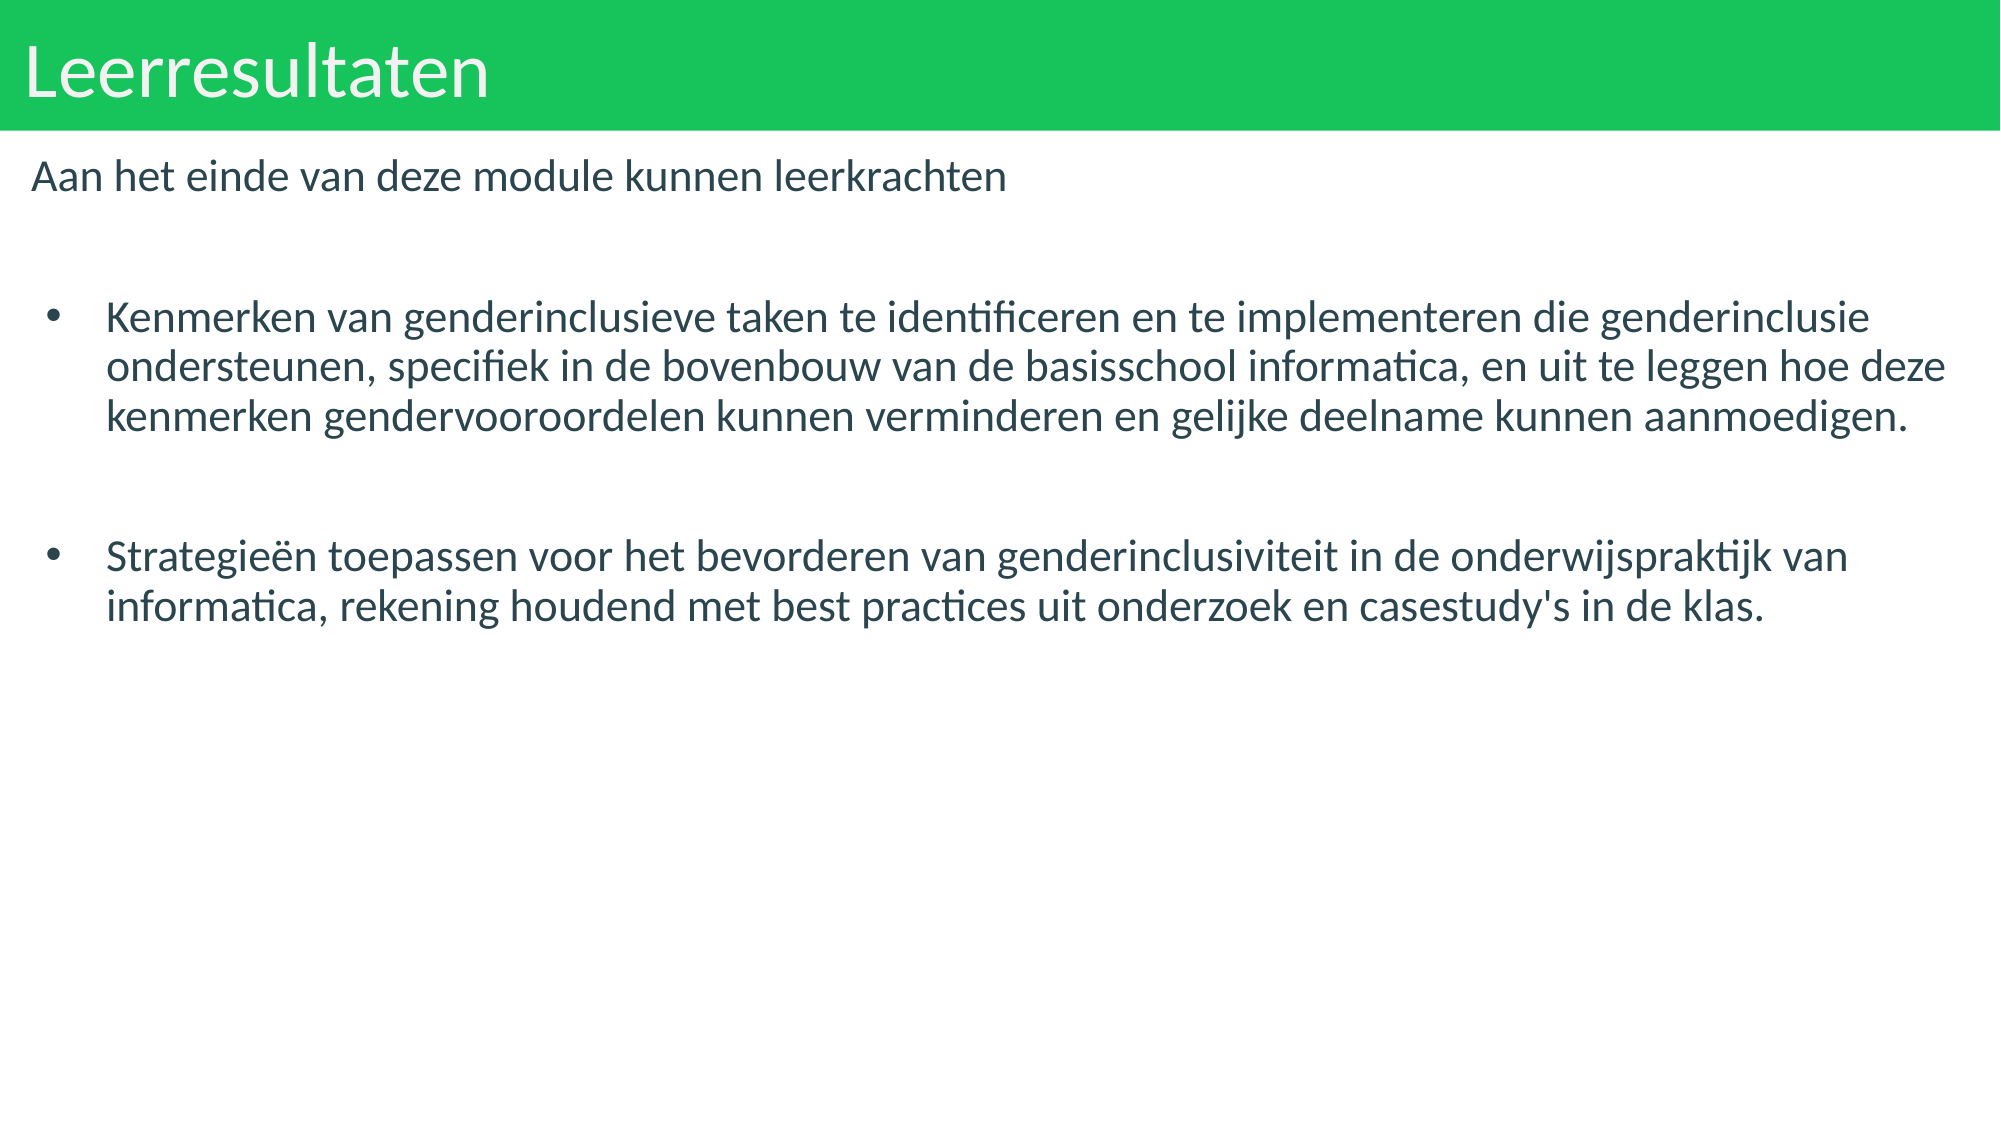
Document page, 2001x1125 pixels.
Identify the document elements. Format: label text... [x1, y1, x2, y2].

list Aan het einde van deze module kunnen leerkrachten Kenmerken van genderinclusieve taken te identificeren en te implementeren die genderinclusie ondersteunen, specifiek in de bovenbouw van de basisschool informatica, en uit te leggen hoe deze kenmerken gendervooroordelen kunnen verminderen en gelijke deelname kunnen aanmoedigen. Strategieën toepassen voor het bevorderen van genderinclusiviteit in de onderwijspraktijk van informatica, rekening houdend met best practices uit onderzoek en casestudy's in de klas. [16, 144, 1976, 1108]
title Leerresultaten [16, 13, 1976, 131]
